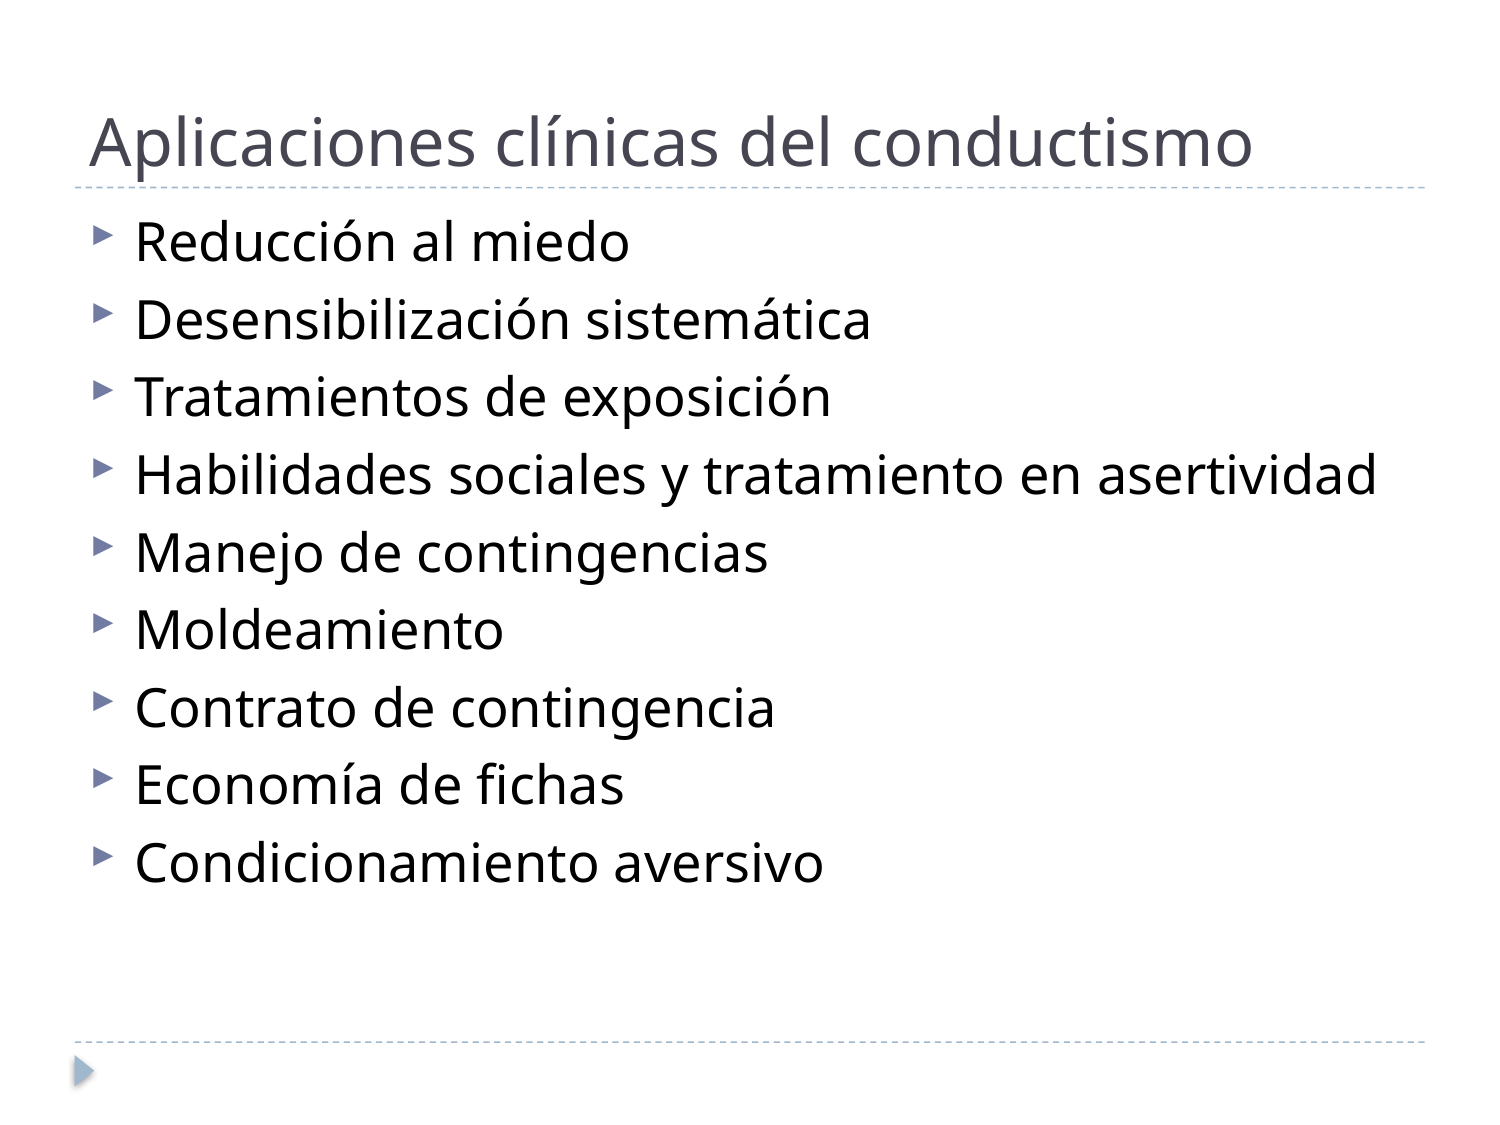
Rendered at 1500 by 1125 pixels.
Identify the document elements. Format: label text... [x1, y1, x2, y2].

title Aplicaciones clínicas del conductismo [75, 24, 1463, 188]
list Reducción al miedo Desensibilización sistemática Tratamientos de exposición Habilidades sociales y tratamiento en asertividad Manejo de contingencias Moldeamiento Contrato de contingencia Economía de fichas Condicionamiento aversivo [75, 200, 1425, 1010]
